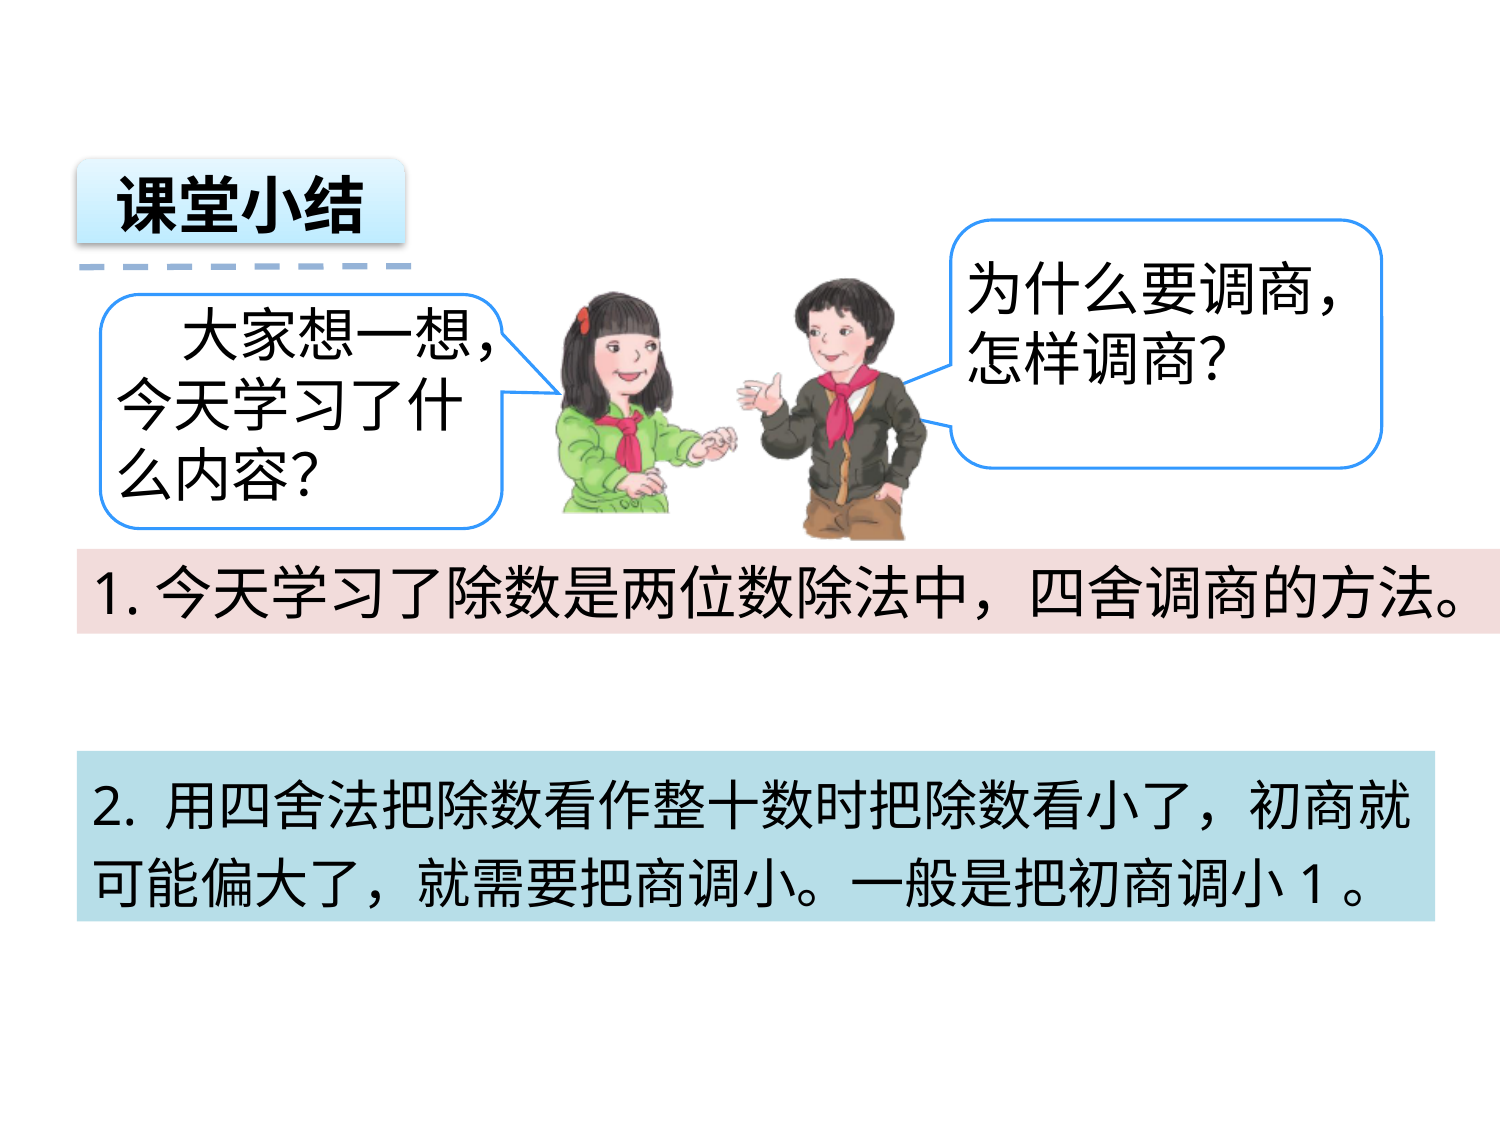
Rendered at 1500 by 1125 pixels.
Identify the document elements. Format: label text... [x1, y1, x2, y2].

text_box 1.今天学习了除数是两位数除法中，四舍调商的方法。 [76, 548, 1500, 634]
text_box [950, 219, 1400, 469]
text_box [100, 290, 514, 529]
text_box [537, 255, 940, 563]
text_box 课堂小结 [76, 158, 406, 245]
text_box 2. 用四舍法把除数看作整十数时把除数看小了，初商就可能偏大了，就需要把商调小。一般是把初商调小1。 [76, 750, 1436, 922]
